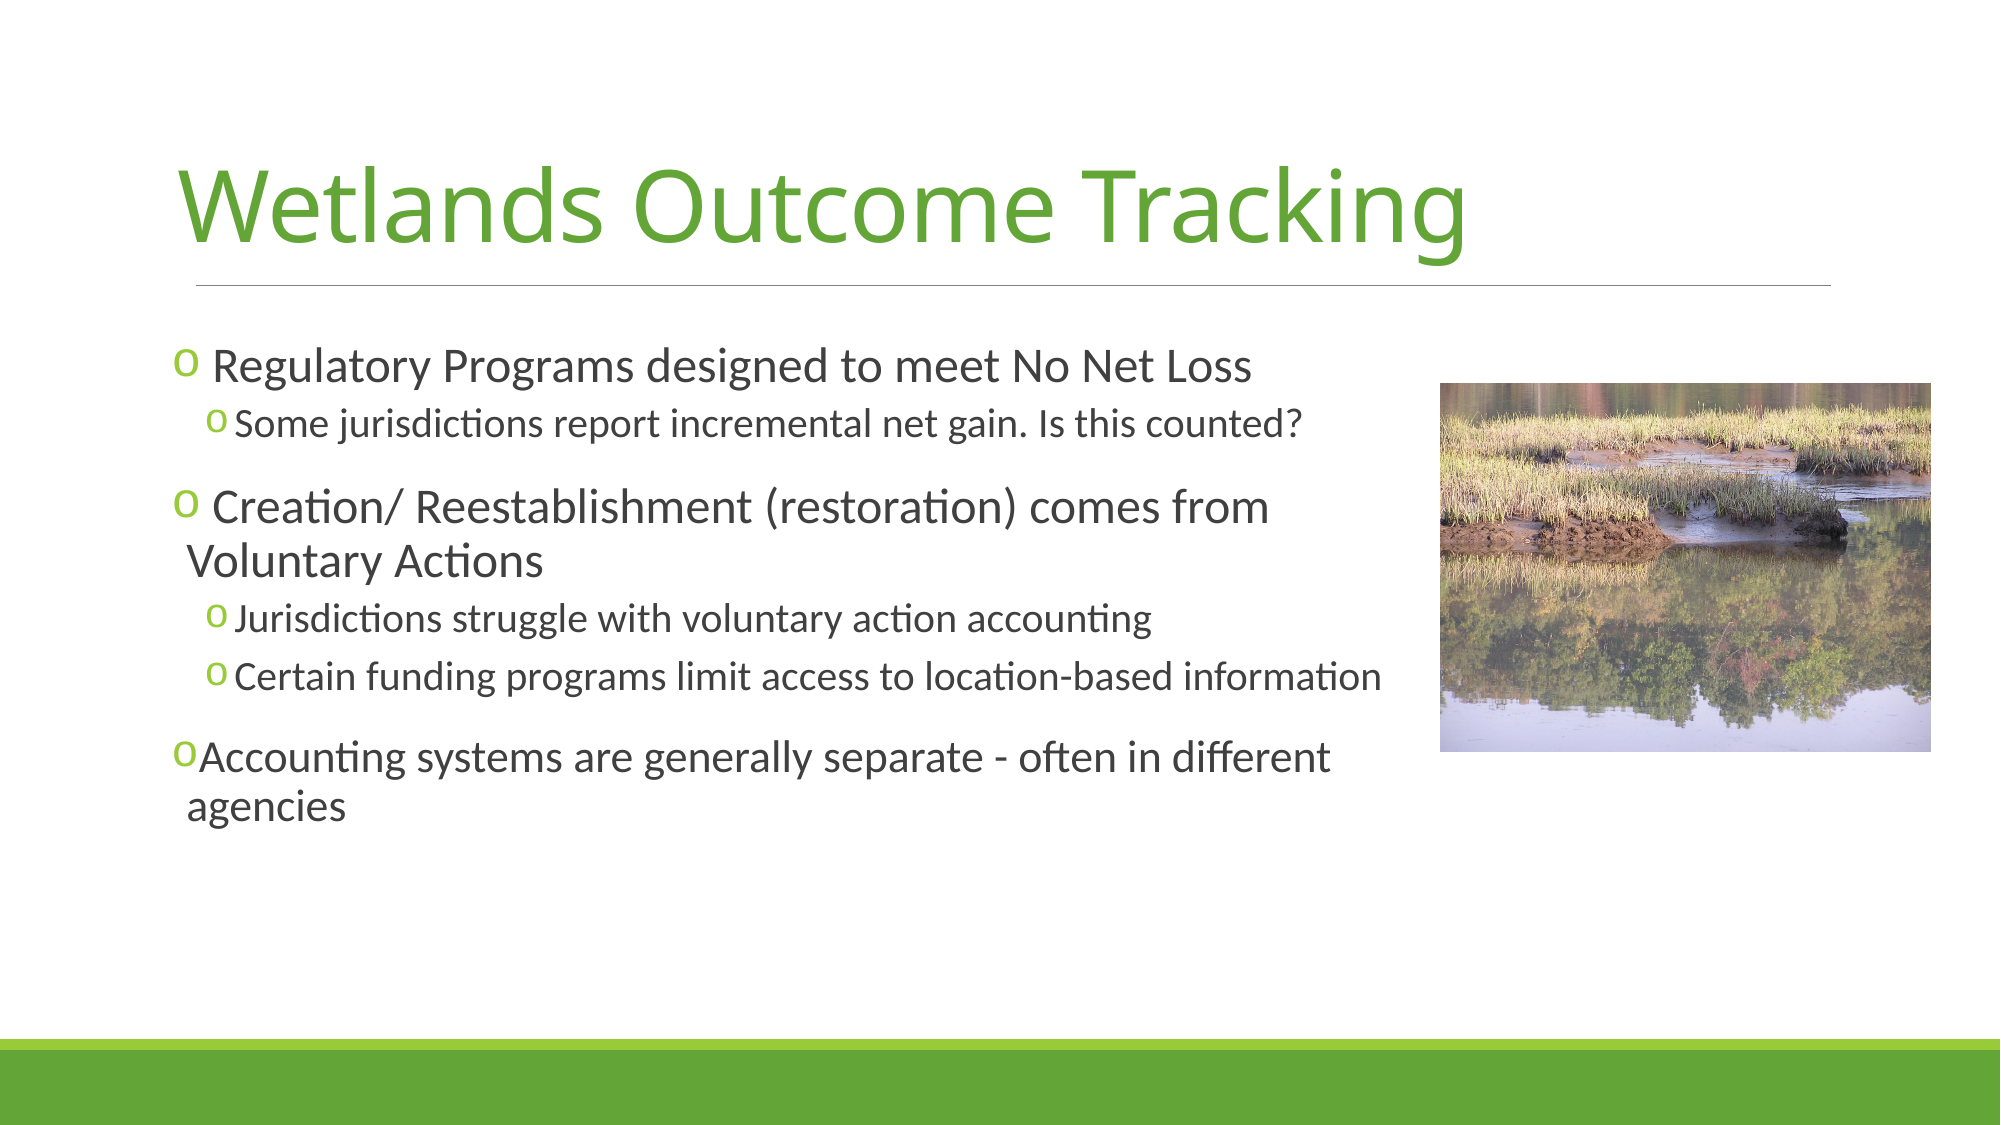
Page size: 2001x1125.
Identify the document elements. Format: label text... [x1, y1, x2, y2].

picture [1439, 383, 1932, 753]
list Regulatory Programs designed to meet No Net Loss Some jurisdictions report incremental net gain. Is this counted? Creation/ Reestablishment (restoration) comes from Voluntary Actions Jurisdictions struggle with voluntary action accounting Certain funding programs limit access to location-based information Accounting systems are generally separate - often in different agencies [171, 332, 1436, 963]
title Wetlands Outcome Tracking [162, 32, 1507, 271]
